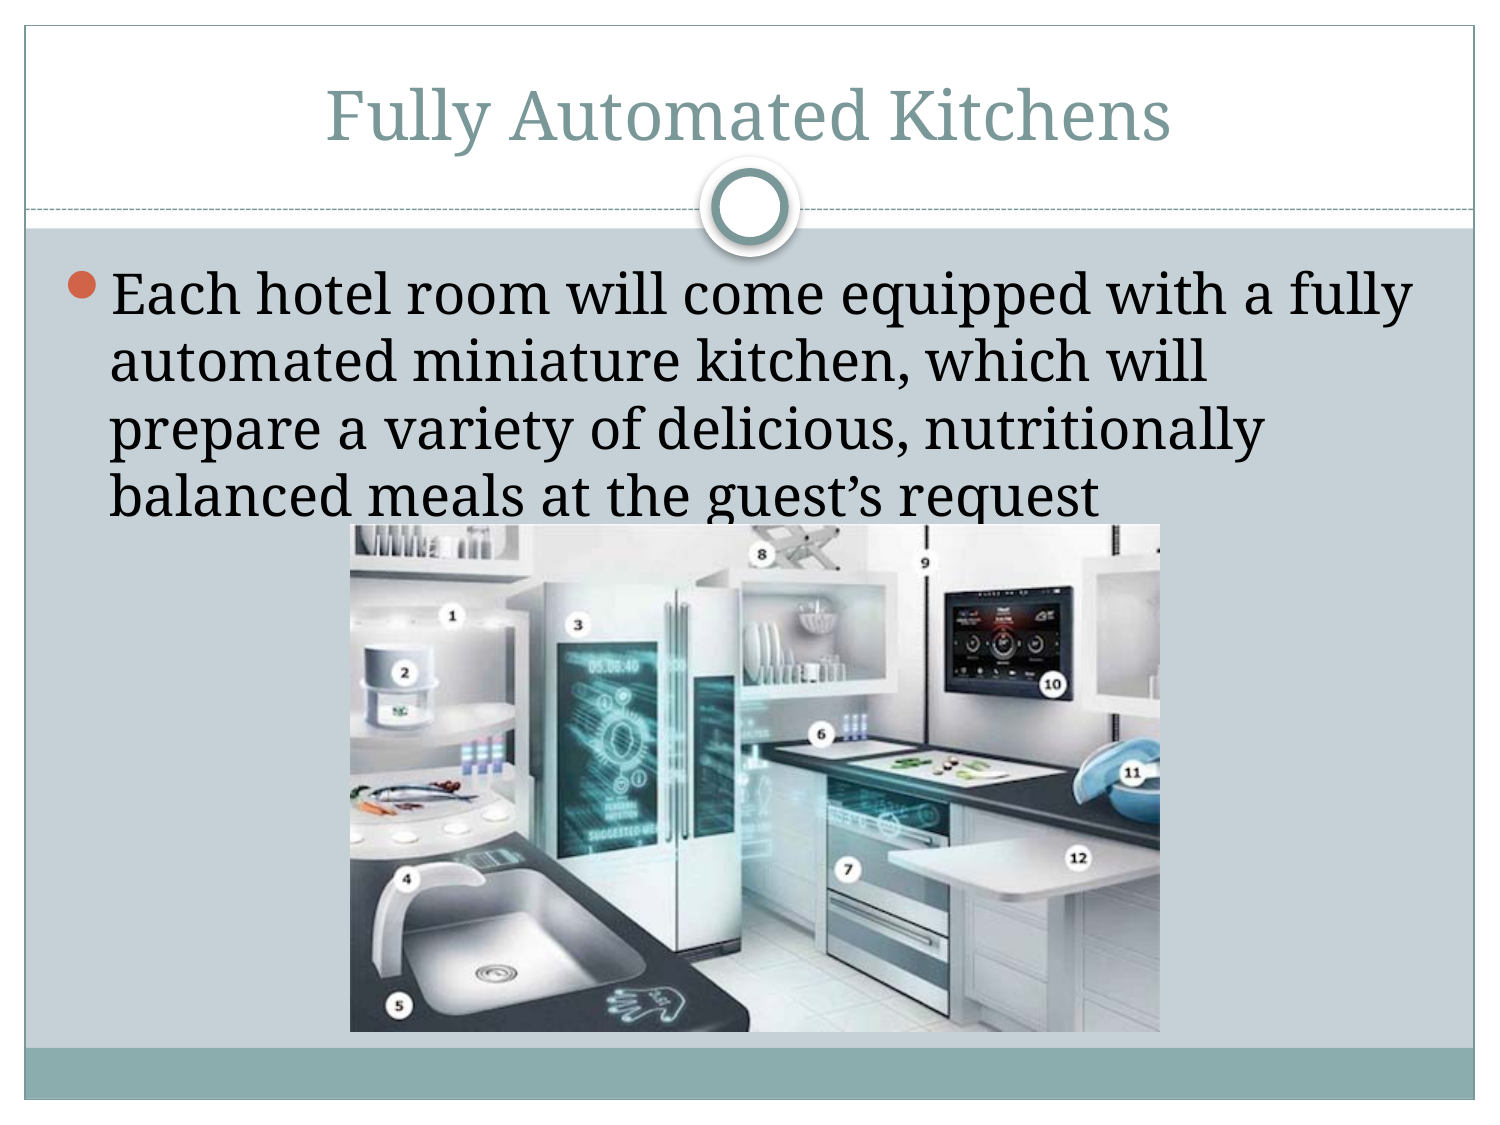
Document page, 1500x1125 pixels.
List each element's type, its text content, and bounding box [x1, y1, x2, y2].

picture [349, 524, 1160, 1032]
list Each hotel room will come equipped with a fully automated miniature kitchen, which will prepare a variety of delicious, nutritionally balanced meals at the guest’s request [49, 250, 1445, 1001]
title Fully Automated Kitchens [49, 37, 1450, 162]
